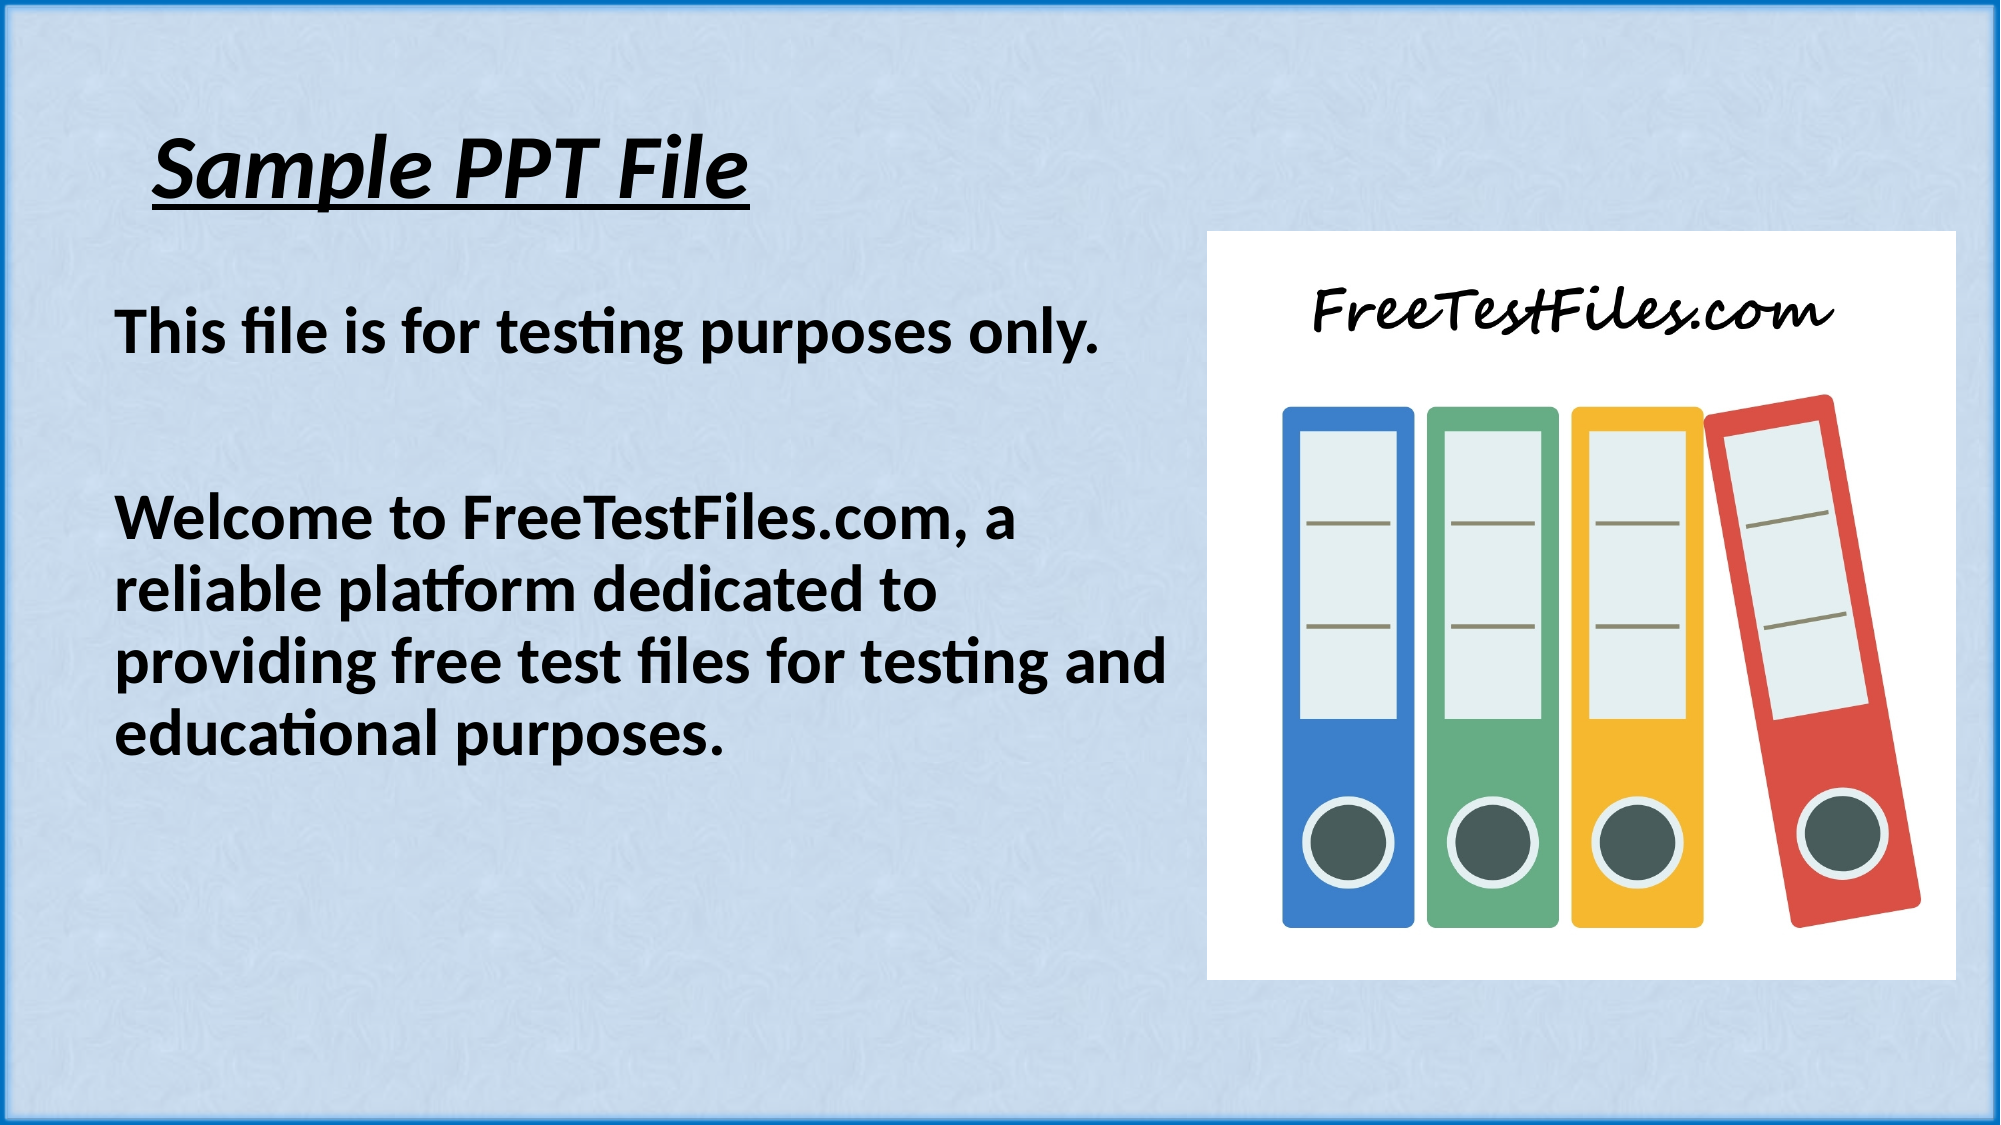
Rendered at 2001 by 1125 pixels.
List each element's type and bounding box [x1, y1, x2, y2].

picture [1207, 231, 1956, 980]
text_box [1, 1, 1998, 1125]
